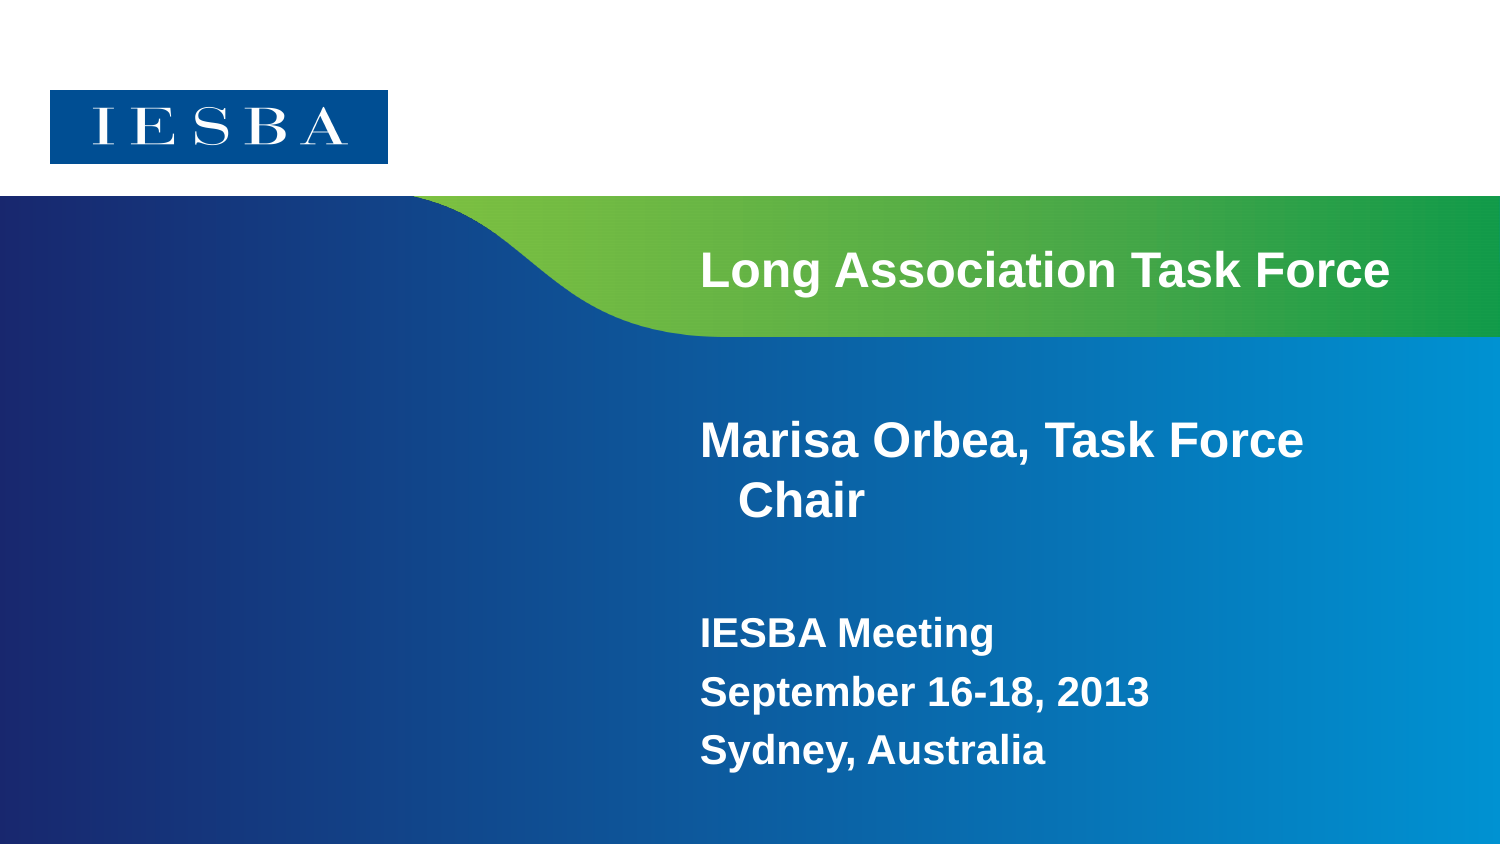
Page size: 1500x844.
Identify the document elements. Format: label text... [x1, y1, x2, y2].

subtitle Marisa Orbea, Task Force Chair IESBA Meeting September 16-18, 2013 Sydney, Australia [699, 407, 1375, 797]
picture [412, 196, 1500, 337]
picture [50, 90, 388, 164]
title Long Association Task Force [699, 206, 1463, 329]
